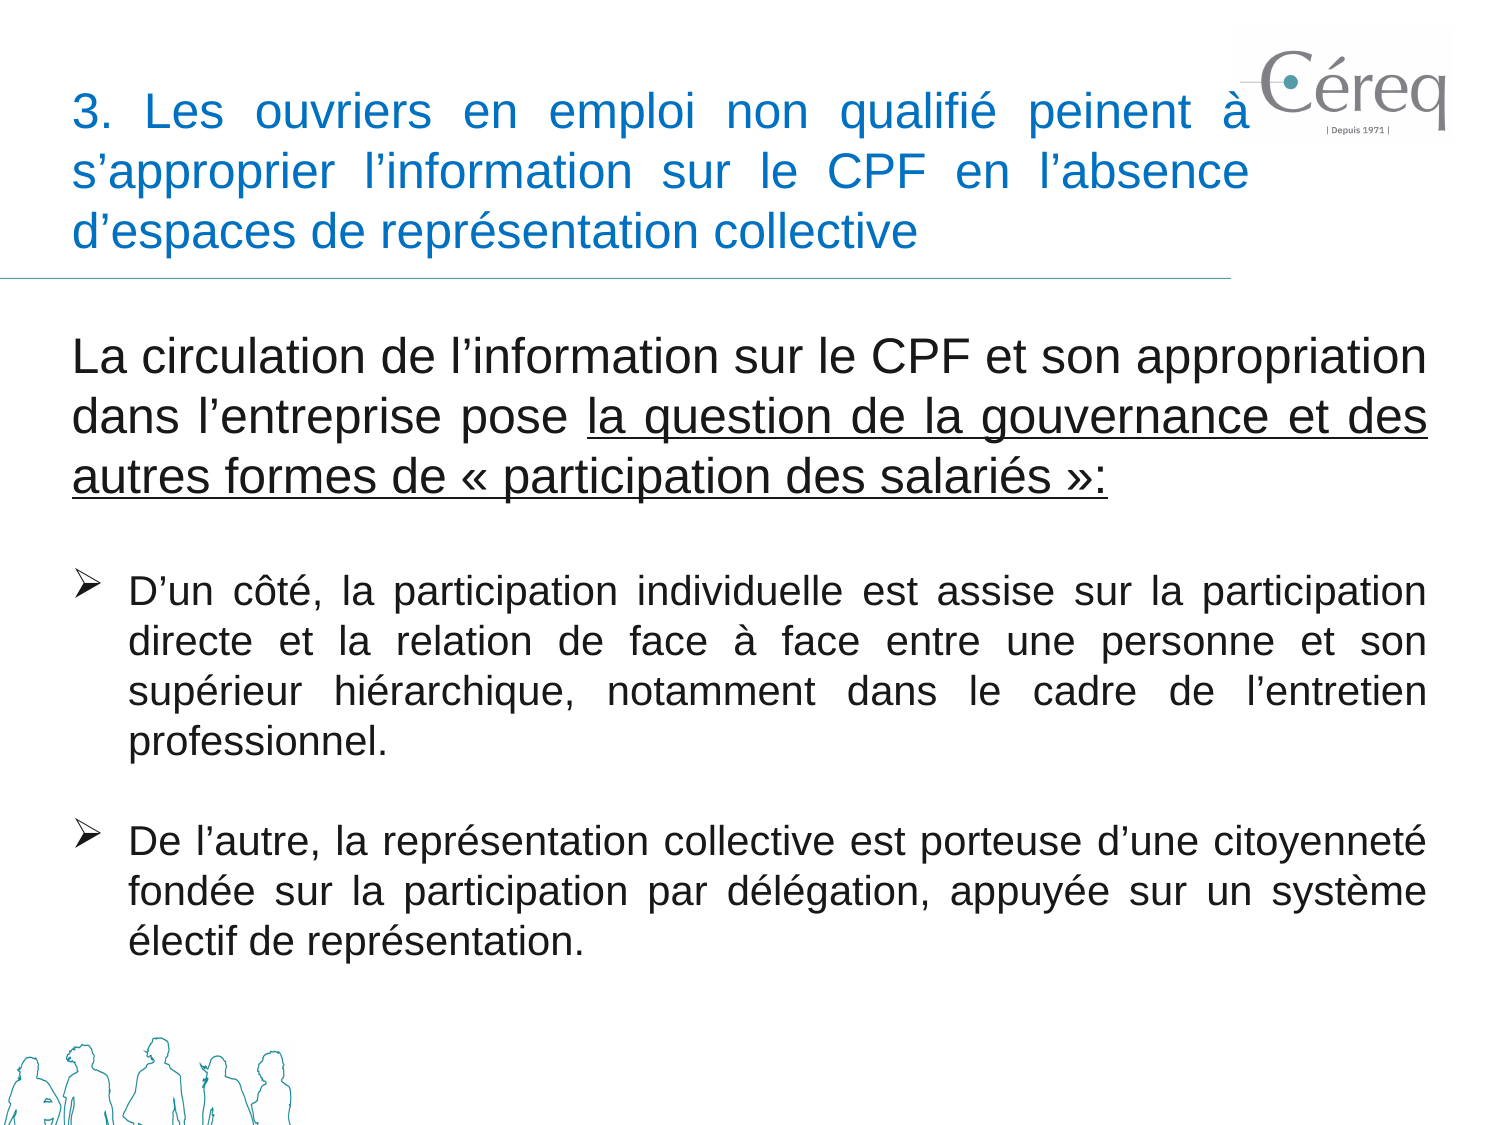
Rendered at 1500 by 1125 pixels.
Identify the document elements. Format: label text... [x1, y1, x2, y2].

title 3. Les ouvriers en emploi non qualifié peinent à s’approprier l’information sur le CPF en l’absence d’espaces de représentation collective [56, 59, 1266, 278]
picture [0, 1035, 56, 1125]
picture [1234, 26, 1453, 143]
text_box La circulation de l’information sur le CPF et son appropriation dans l’entreprise pose la question de la gouvernance et des autres formes de « participation des salariés »: D’un côté, la participation individuelle est assise sur la participation directe et la relation de face à face entre une personne et son supérieur hiérarchique, notamment dans le cadre de l’entretien professionnel. De l’autre, la représentation collective est porteuse d’une citoyenneté fondée sur la participation par délégation, appuyée sur un système électif de représentation. [56, 316, 1444, 1125]
